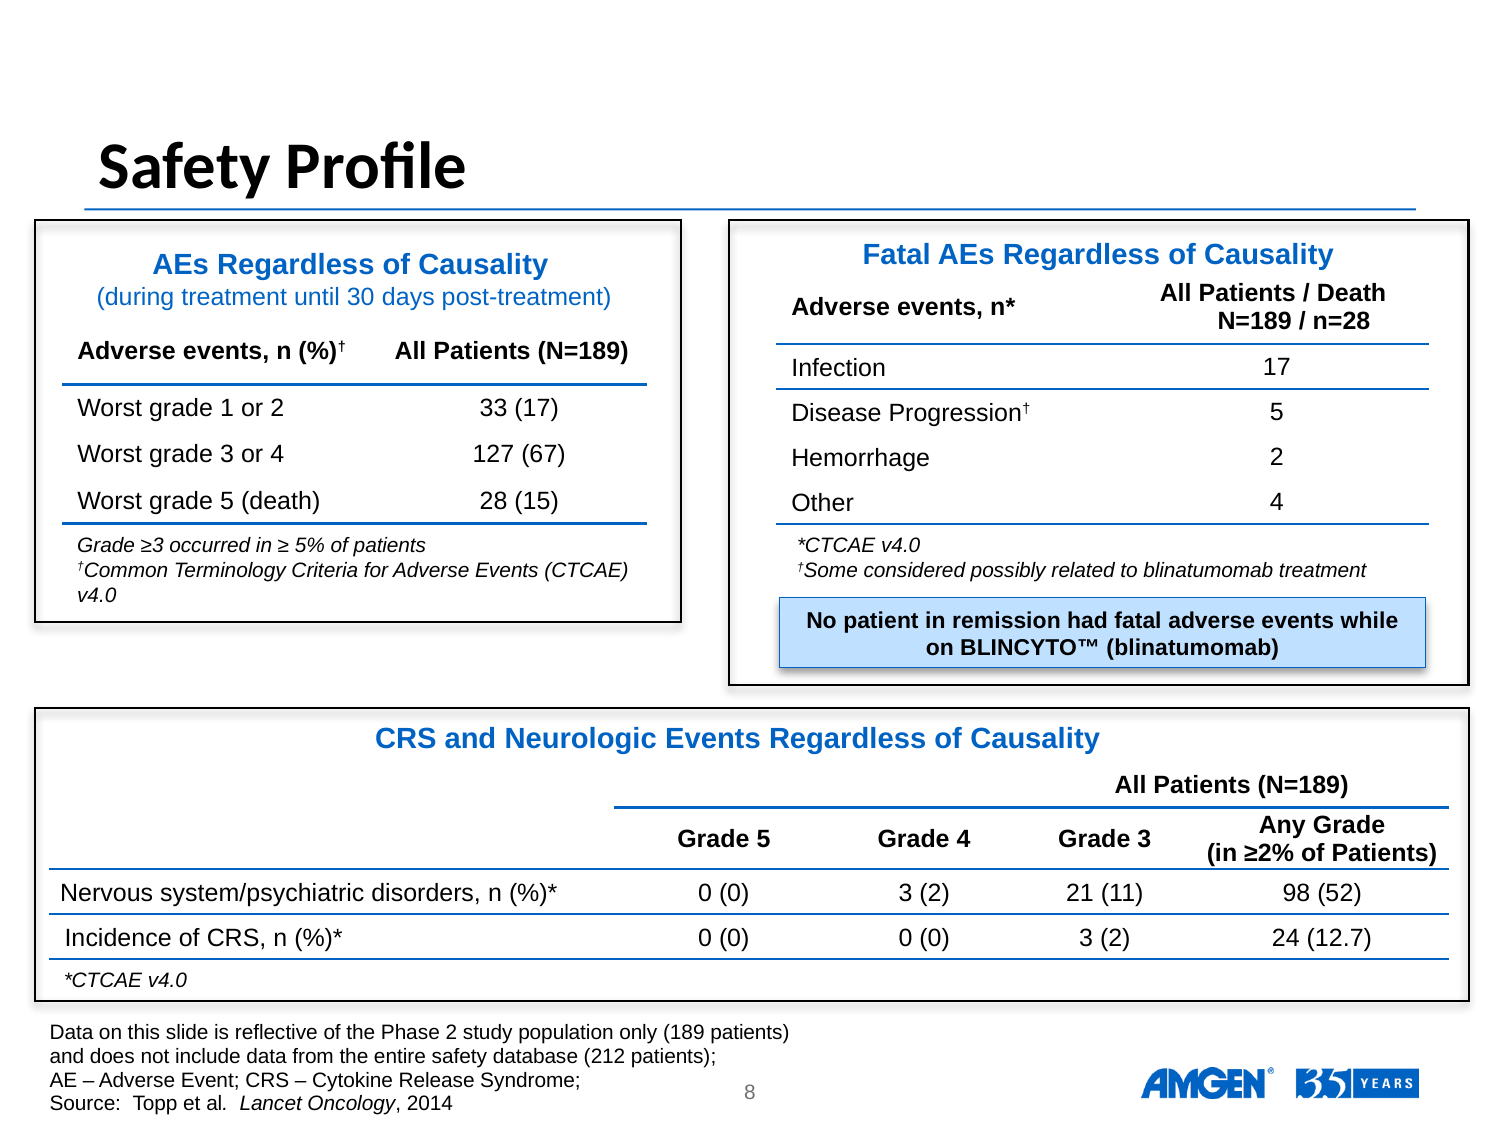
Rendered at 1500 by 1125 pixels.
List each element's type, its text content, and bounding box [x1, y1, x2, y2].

text_box [35, 708, 1469, 1002]
picture [1141, 1067, 1419, 1099]
text_box [729, 220, 1469, 686]
text_box [34, 220, 682, 623]
text_box Data on this slide is reflective of the Phase 2 study population only (189 patients) and does not include data from the entire safety database (212 patients); AE – Adverse Event; CRS – Cytokine Release Syndrome; Source: Topp et al. Lancet Oncology, 2014 [34, 1013, 822, 1116]
title Safety Profile [83, 91, 1469, 210]
